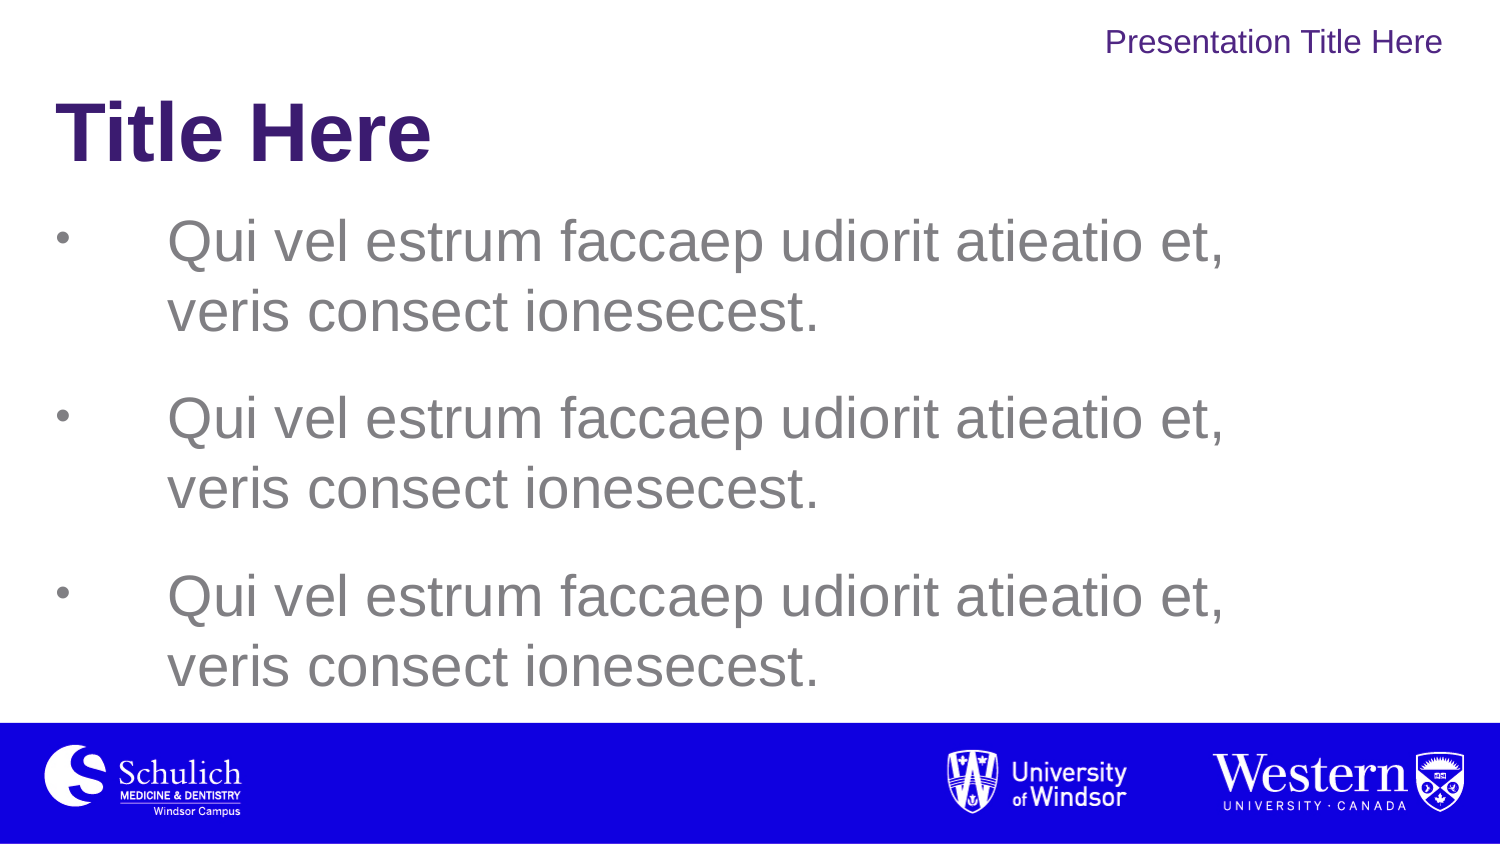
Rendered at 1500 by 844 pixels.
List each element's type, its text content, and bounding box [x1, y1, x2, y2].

text_box Title Here Qui vel estrum faccaep udiorit atieatio et, veris consect ionesecest. Qui vel estrum faccaep udiorit atieatio et, veris consect ionesecest. Qui vel estrum faccaep udiorit atieatio et, veris consect ionesecest. [40, 70, 1354, 844]
text_box Presentation Title Here [935, 12, 1459, 68]
picture [0, 0, 1500, 844]
